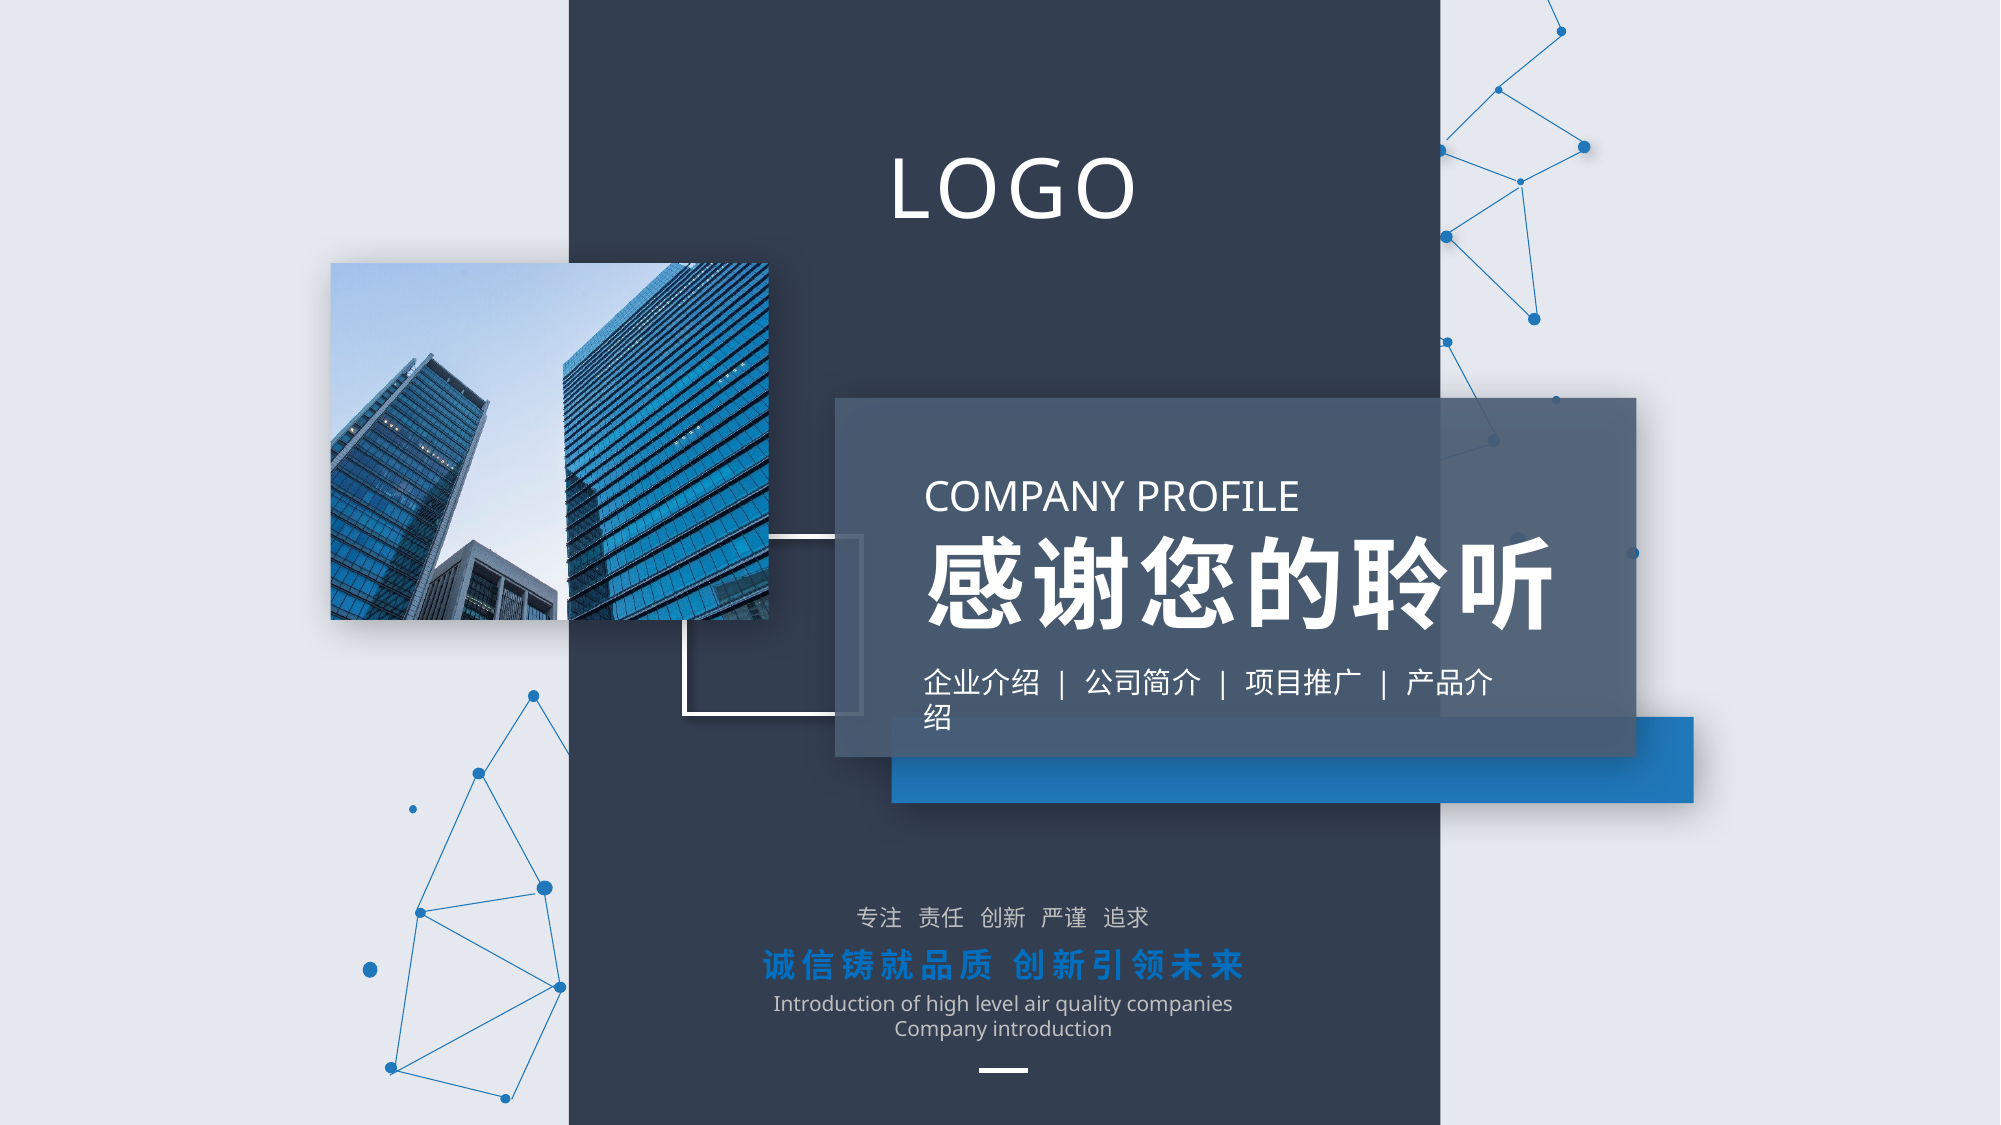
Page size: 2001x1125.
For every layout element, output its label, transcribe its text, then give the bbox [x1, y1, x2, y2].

text_box [834, 397, 1637, 758]
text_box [578, 896, 1429, 1071]
text_box [683, 536, 816, 715]
text_box 企业介绍 | 公司简介 | 项目推广 | 产品介绍 [908, 656, 1523, 742]
text_box 感谢您的聆听 [910, 514, 1572, 650]
text_box COMPANY PROFILE [908, 461, 1482, 527]
text_box [891, 716, 1695, 804]
text_box [330, 263, 770, 621]
text_box LOGO [872, 128, 1154, 243]
